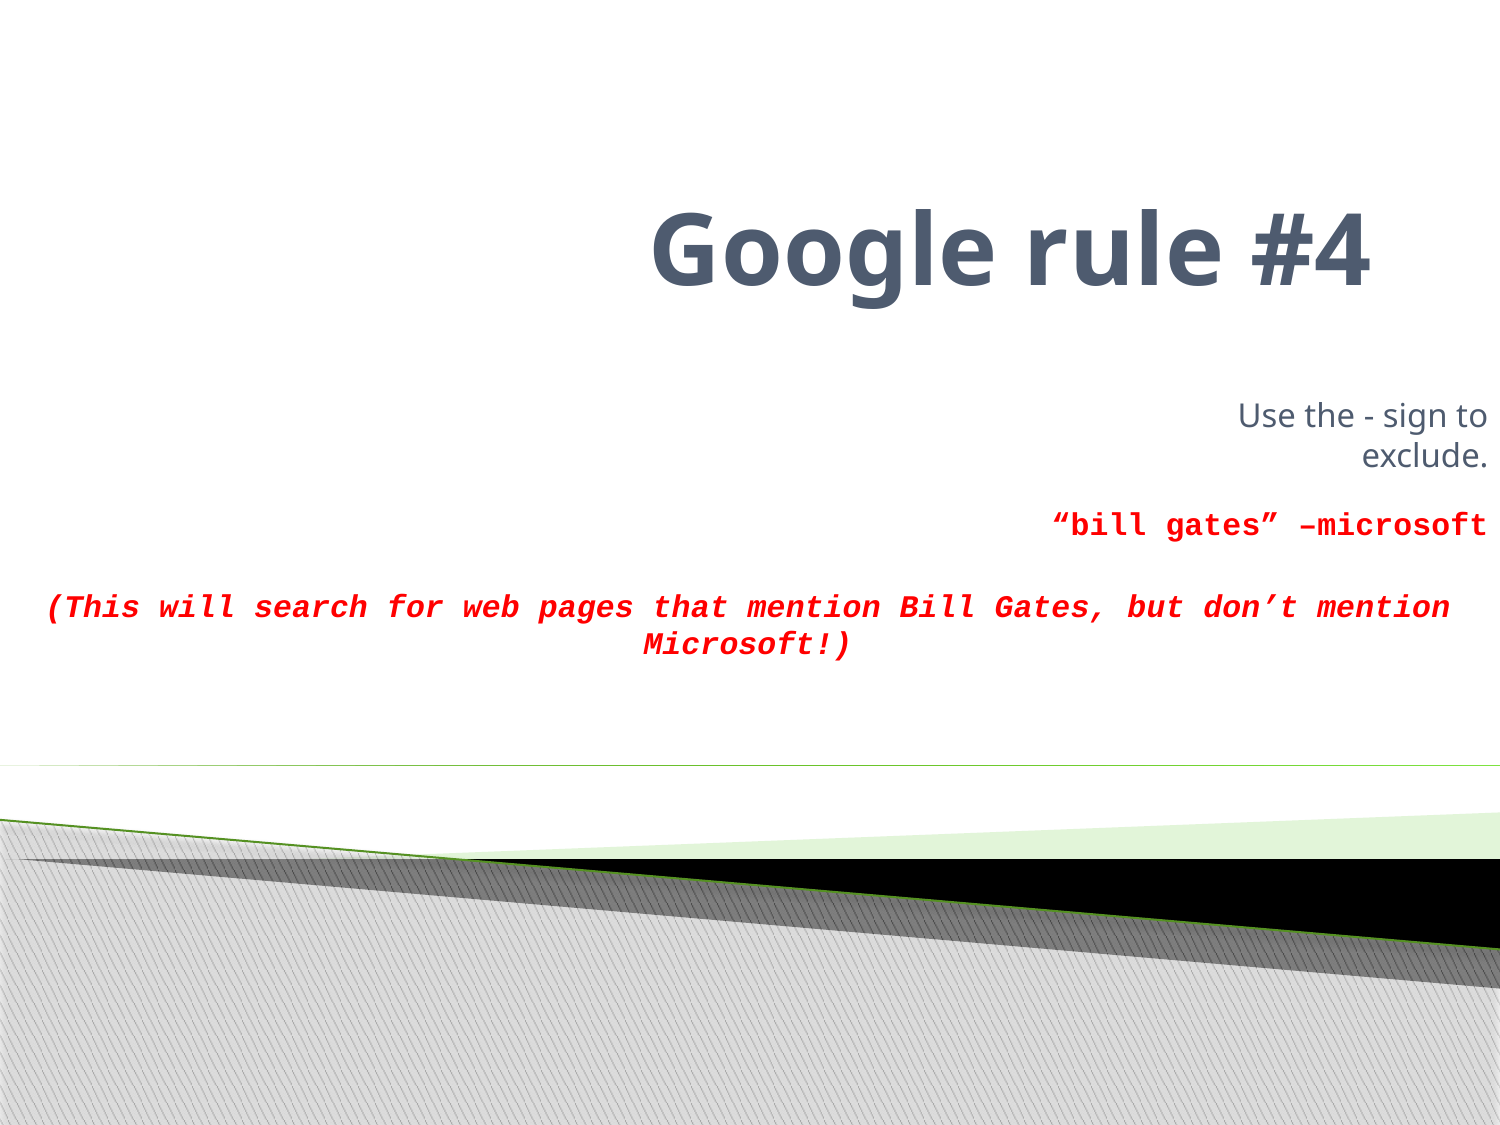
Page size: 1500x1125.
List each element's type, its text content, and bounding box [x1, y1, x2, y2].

picture [5, 859, 1500, 989]
subtitle Use the - sign to exclude. “bill gates” –microsoft (This will search for web pages that mention Bill Gates, but don’t mention Microsoft!) [0, 387, 1500, 675]
title Google rule #4 [112, 125, 1388, 313]
